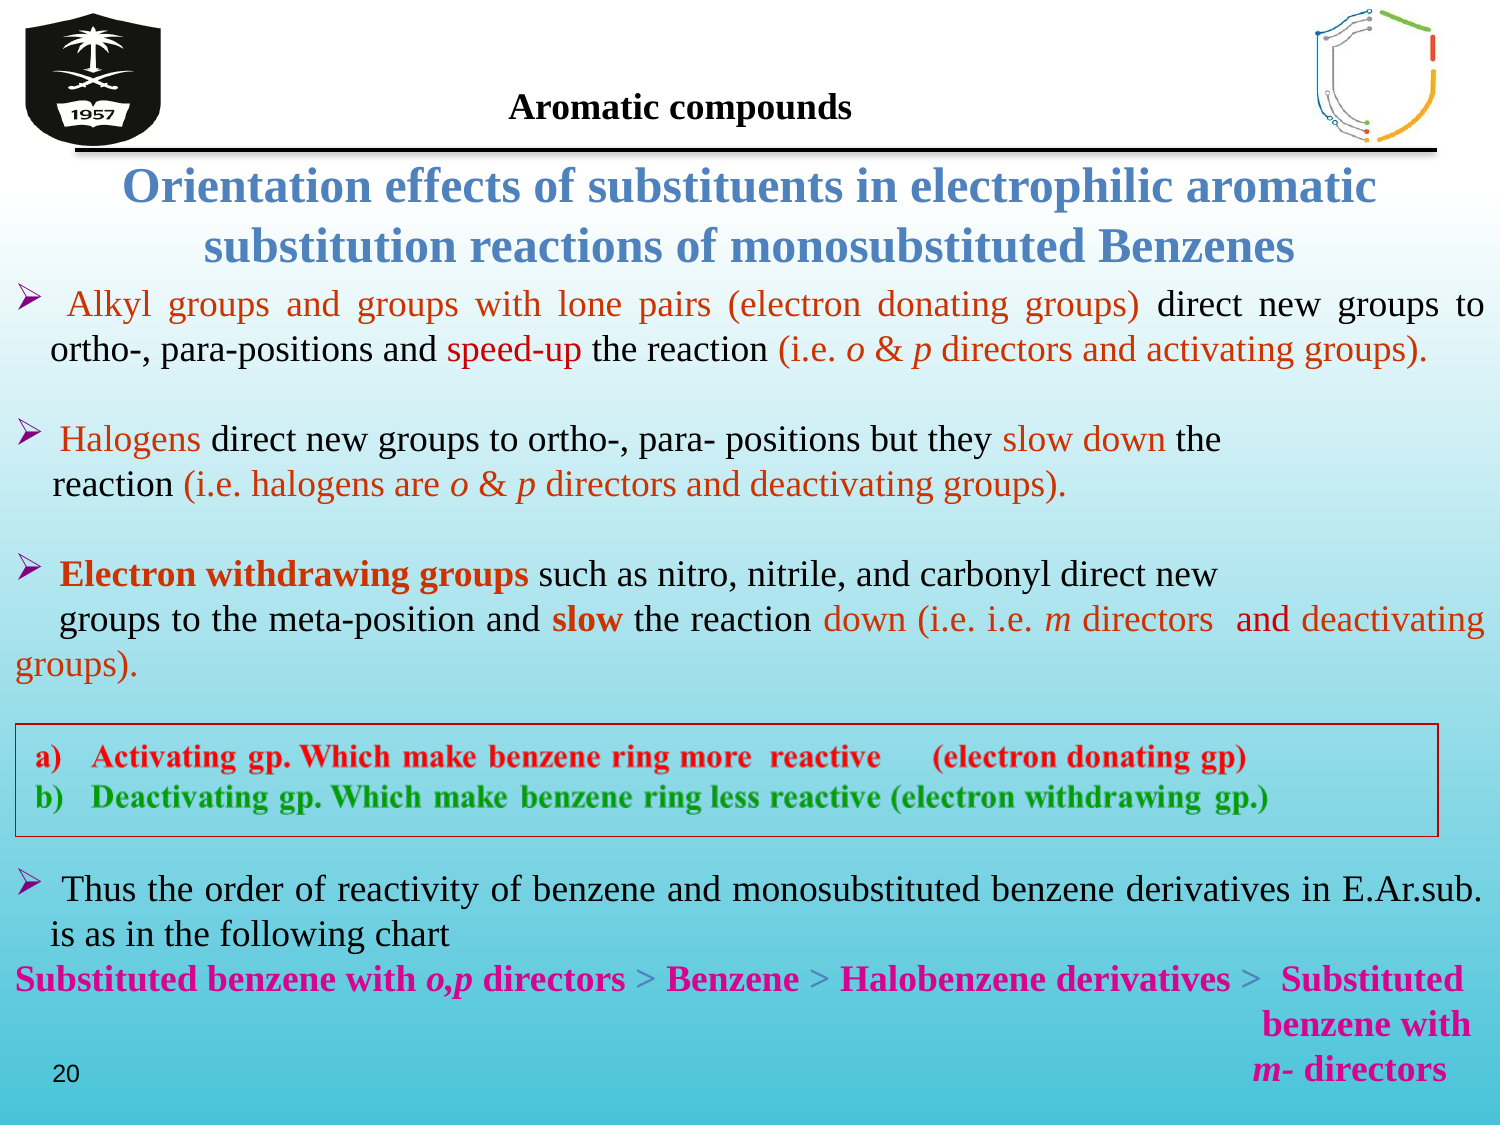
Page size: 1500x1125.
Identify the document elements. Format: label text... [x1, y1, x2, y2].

text_box Orientation effects of substituents in electrophilic aromatic substitution reactions of monosubstituted Benzenes [0, 137, 1500, 271]
picture [24, 12, 163, 151]
picture [16, 724, 1438, 837]
text_box Aromatic compounds [493, 74, 868, 135]
picture [1287, 0, 1463, 165]
text_box Alkyl groups and groups with lone pairs (electron donating groups) direct new groups to ortho-, para-positions and speed-up the reaction (i.e. o & p directors and activating groups). Halogens direct new groups to ortho-, para- positions but they slow down the reaction (i.e. halogens are o & p directors and deactivating groups). Electron withdrawing groups such as nitro, nitrile, and carbonyl direct new groups to the meta-position and slow the reaction down (i.e. i.e. m directors and deactivating groups). Thus the order of reactivity of benzene and monosubstituted benzene derivatives in E.Ar.sub. is as in the following chart Substituted benzene with o,p directors > Benzene > Halobenzene derivatives > Substituted benzene with m- directors [0, 271, 1500, 1125]
text_box 20 [37, 1050, 96, 1095]
